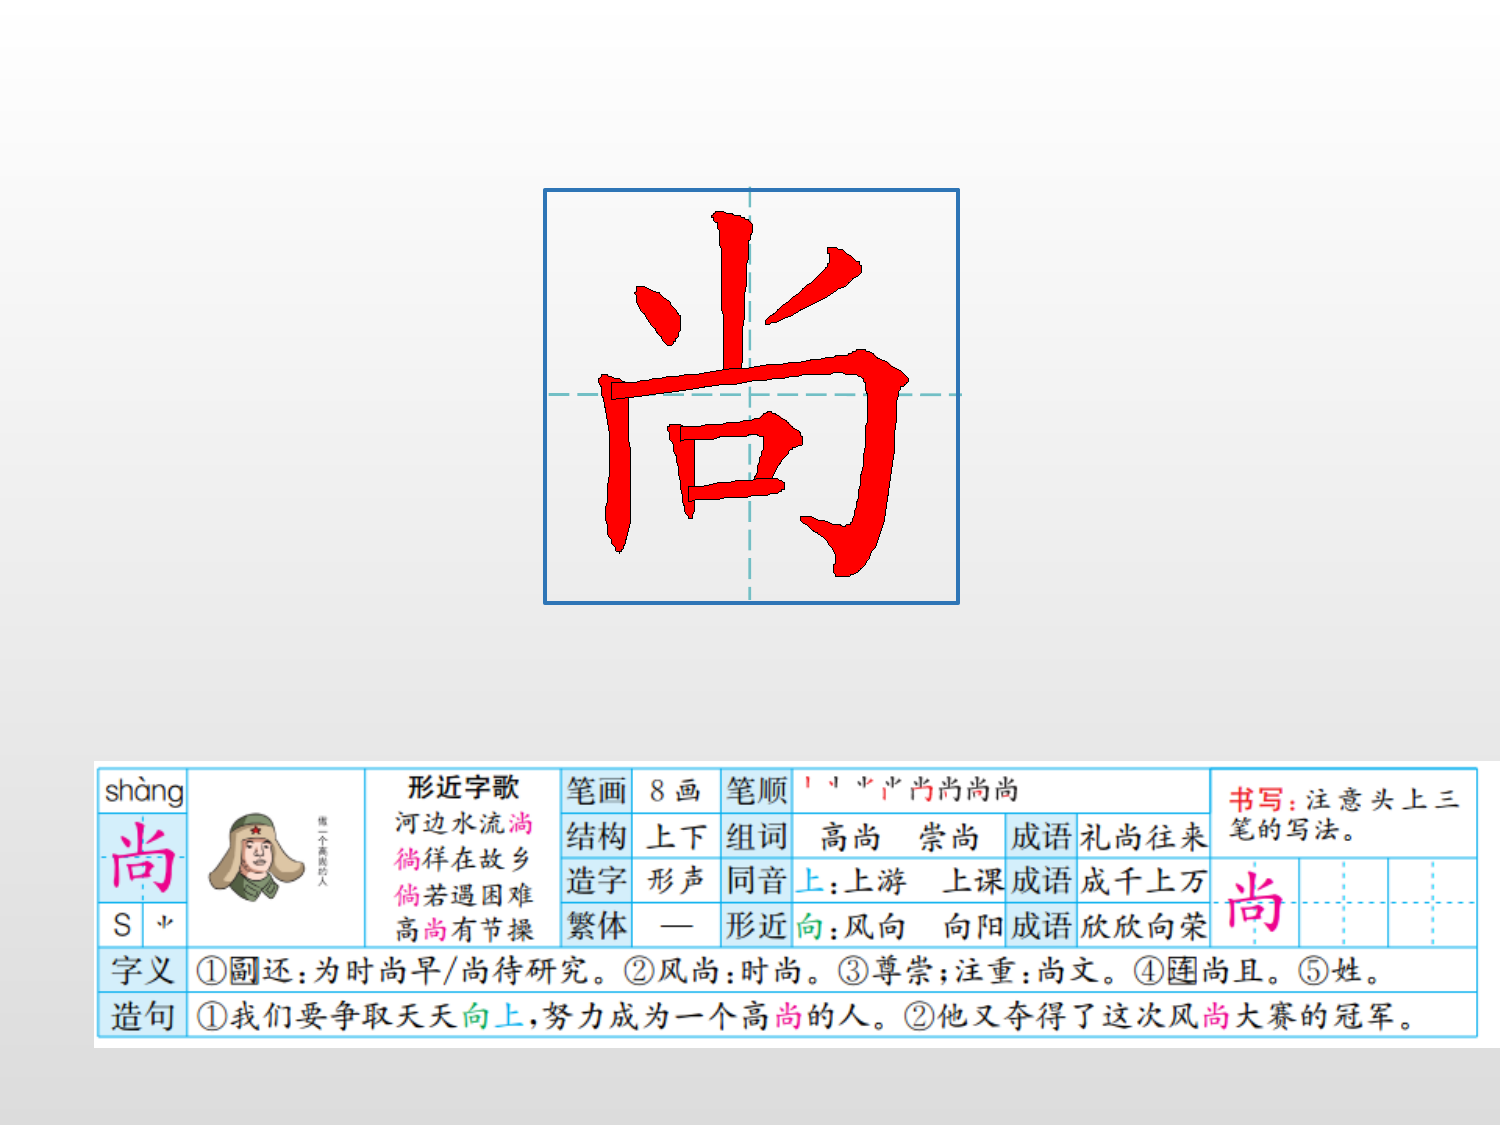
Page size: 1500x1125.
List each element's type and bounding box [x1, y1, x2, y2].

text_box [544, 186, 962, 604]
picture [93, 761, 1500, 1048]
